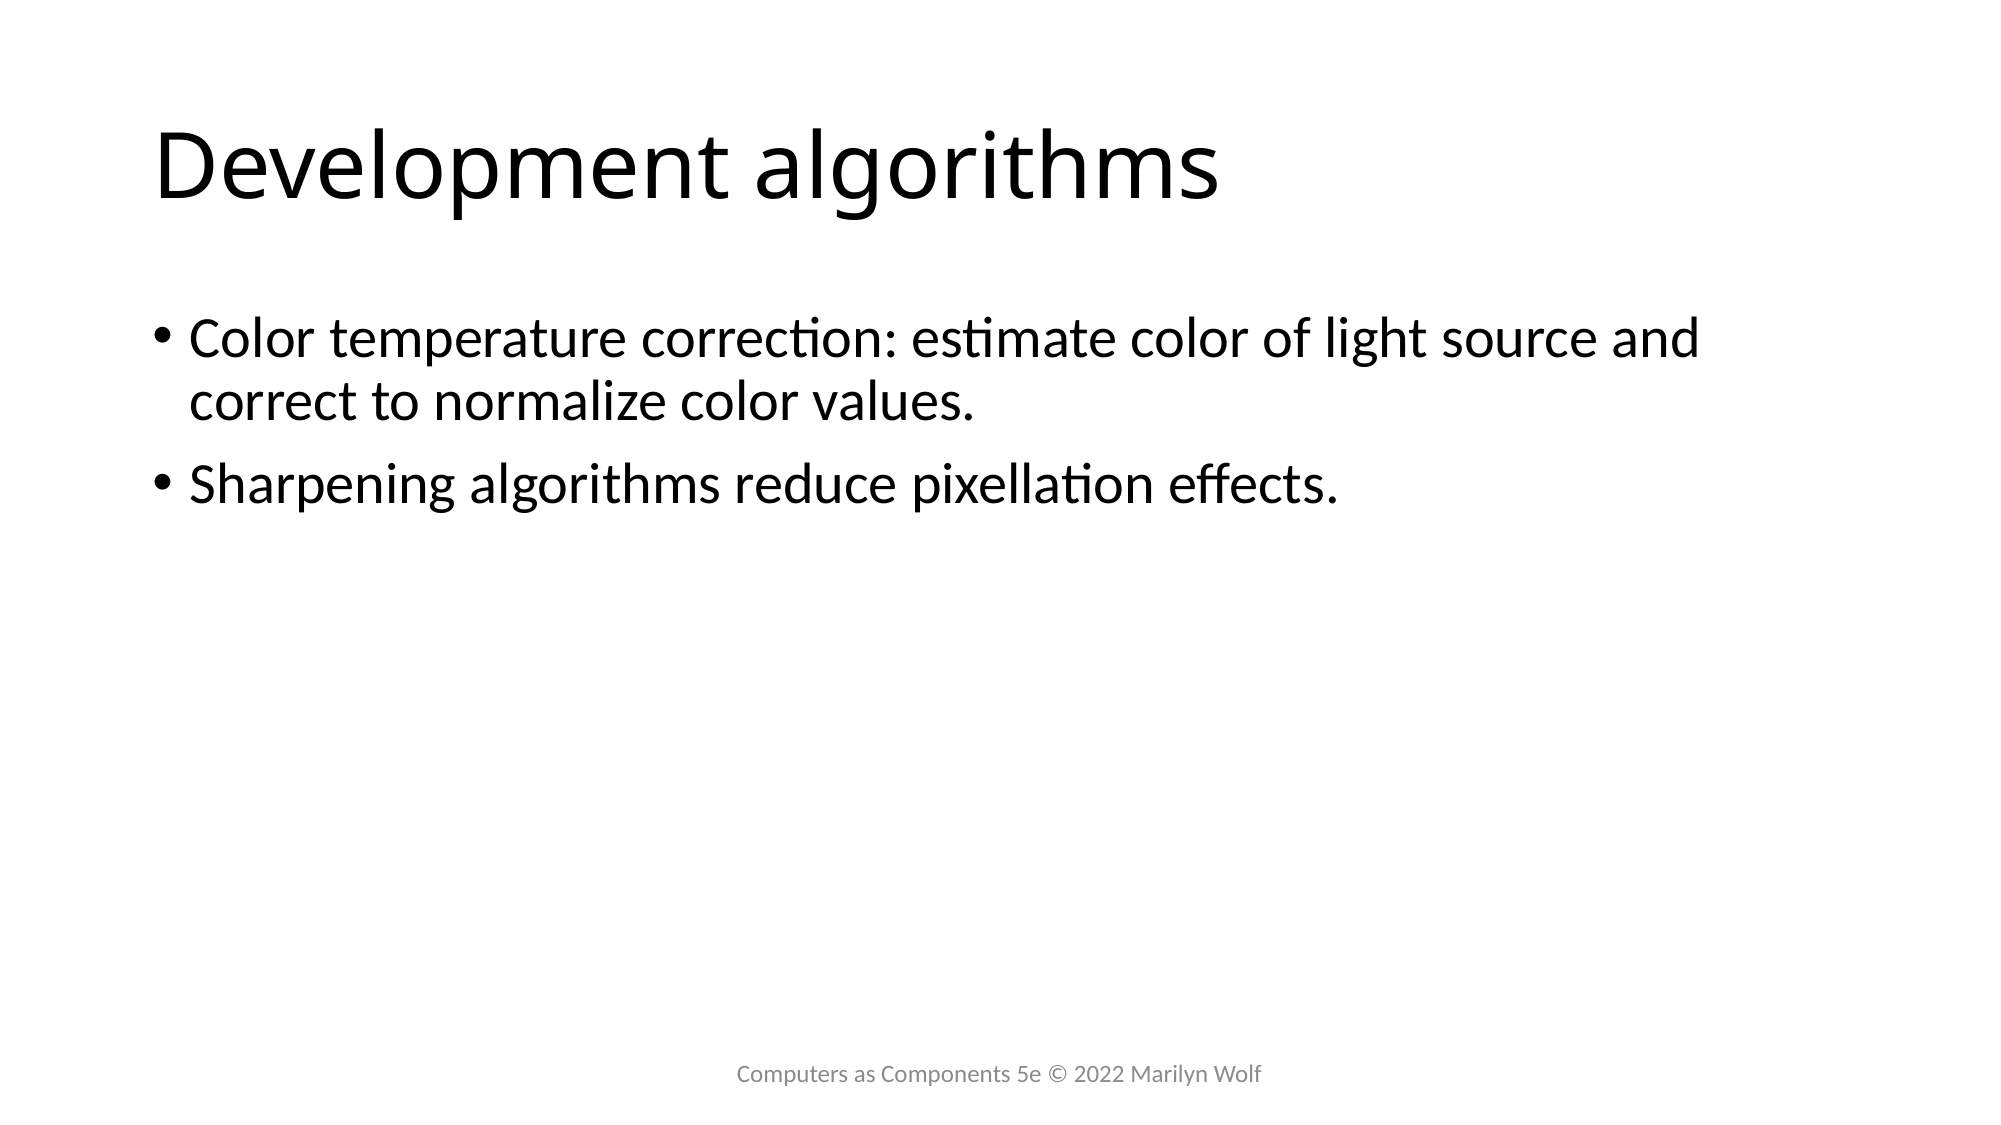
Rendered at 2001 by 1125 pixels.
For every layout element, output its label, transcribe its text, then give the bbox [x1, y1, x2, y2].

footer Computers as Components 5e © 2022 Marilyn Wolf [662, 1042, 1338, 1103]
title Development algorithms [137, 59, 1863, 278]
list Color temperature correction: estimate color of light source and correct to normalize color values. Sharpening algorithms reduce pixellation effects. [137, 299, 1863, 1014]
